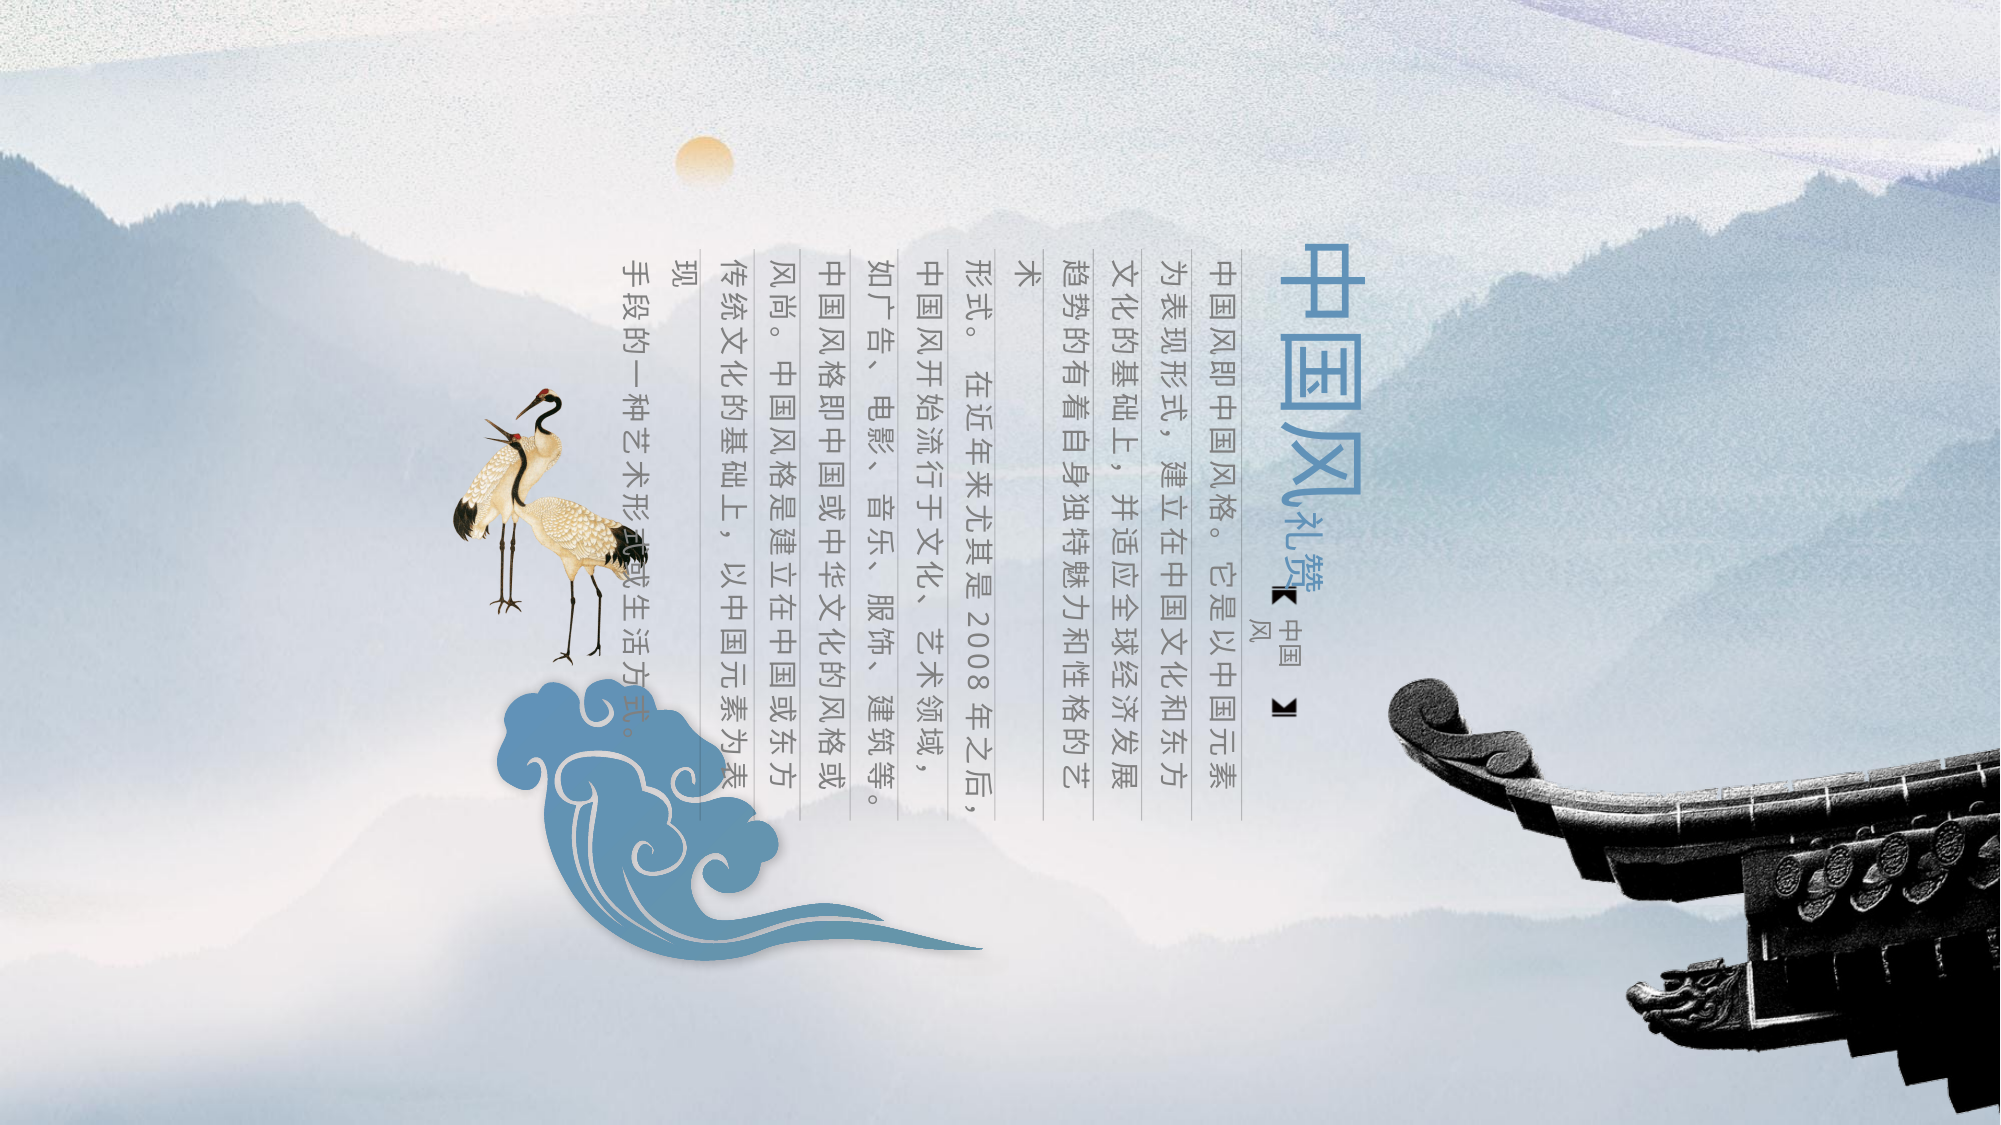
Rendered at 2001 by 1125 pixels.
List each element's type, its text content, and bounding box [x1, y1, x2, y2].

picture [0, 0, 2001, 1125]
text_box 中国风礼赞 [1246, 220, 1388, 627]
text_box [544, 807, 983, 961]
text_box 中国风即中国风格。它是以中国元素为表现形式，建立在中国文化和东方 文化的基础上，并适应全球经济发展趋势的有着自身独特魅力和性格的艺术 形式。 在近年来尤其是2008年之后，中国风开始流行于文化、艺术领域， 如广告、电影、音乐、服饰、建筑等。中国风格即中国或中华文化的风格或 风尚。中国风格是建立在中国或东方传统文化的基础上，以中国元素为表现 手段的一种艺术形式或生活方式。 [639, 244, 1246, 830]
